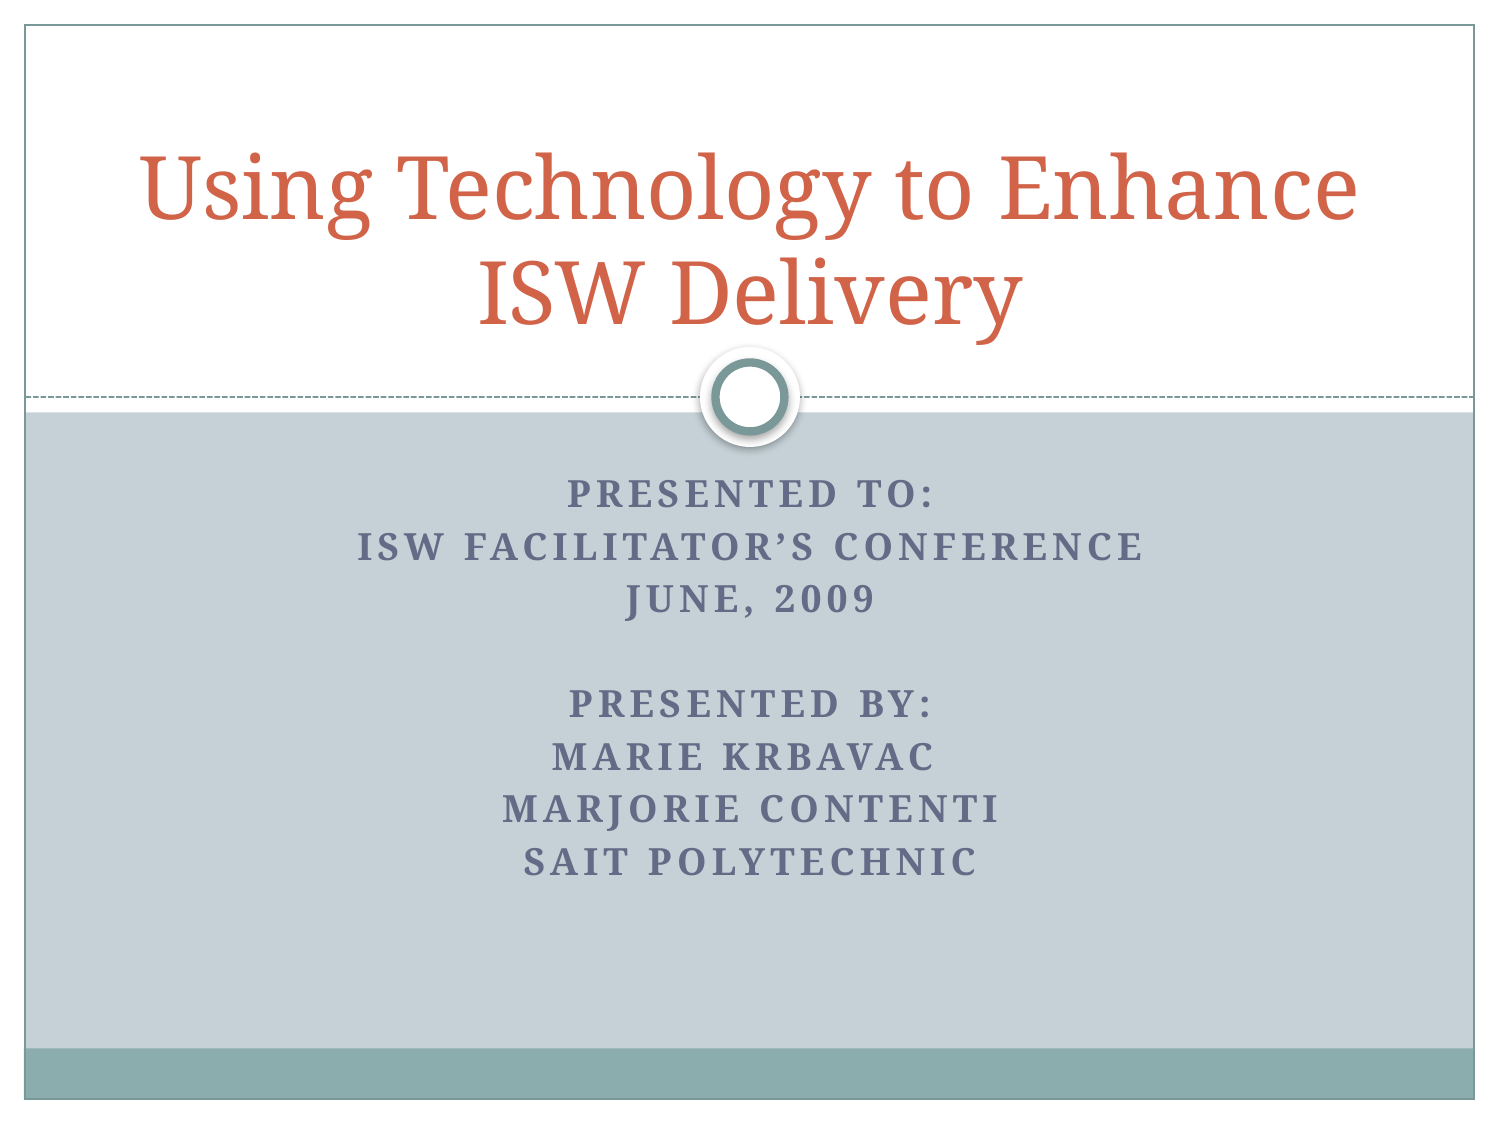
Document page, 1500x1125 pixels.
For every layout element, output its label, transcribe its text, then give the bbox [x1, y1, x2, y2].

subtitle Presented to: ISW Facilitator’s conference June, 2009 Presented by: Marie Krbavac Marjorie Contenti SAIT Polytechnic [225, 462, 1275, 925]
title Using Technology to Enhance ISW Delivery [112, 62, 1388, 350]
